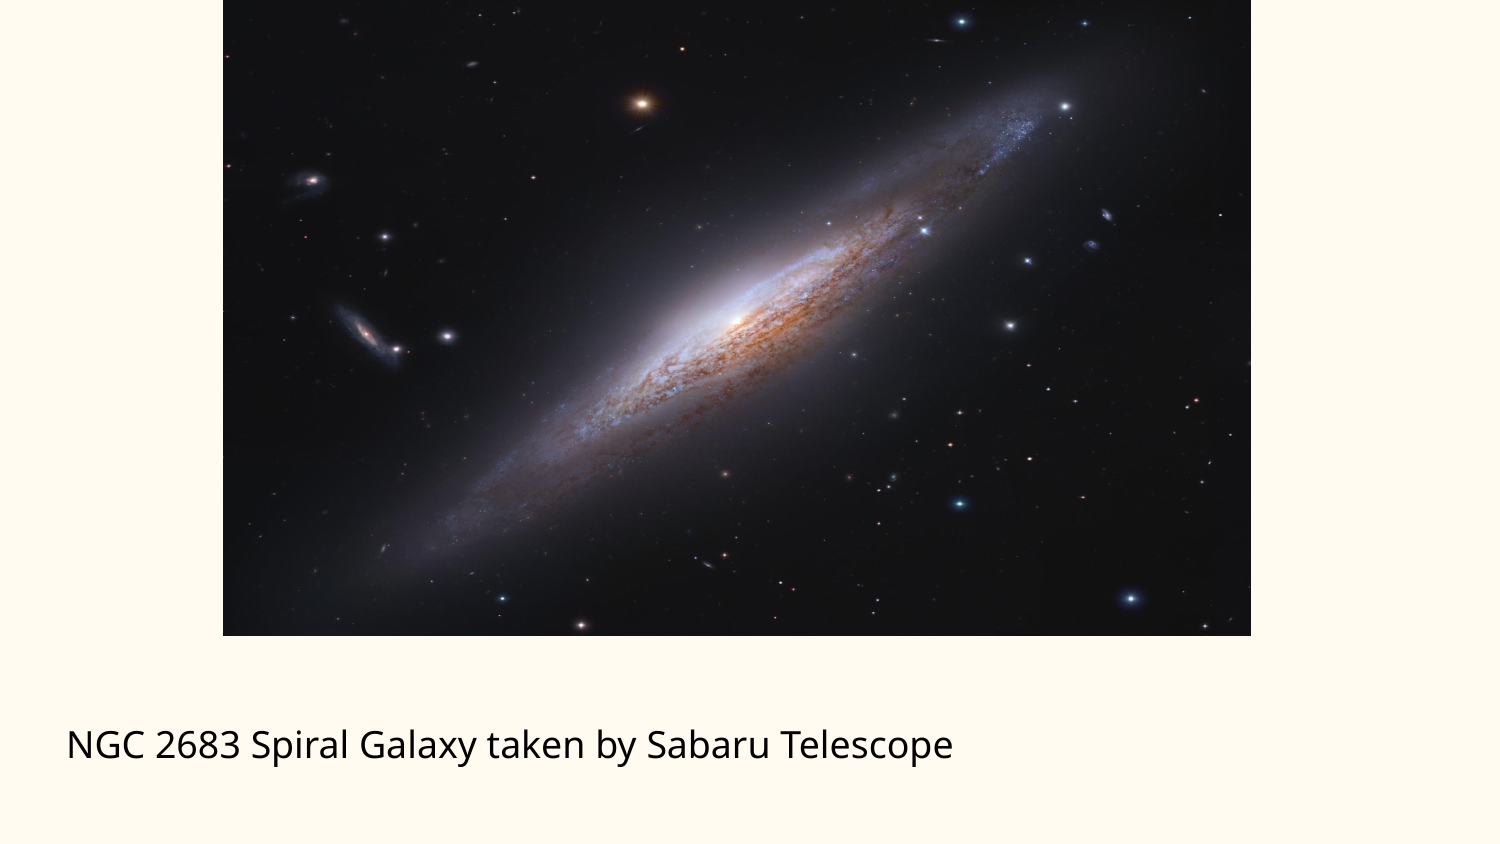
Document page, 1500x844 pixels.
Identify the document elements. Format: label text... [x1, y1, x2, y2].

list NGC 2683 Spiral Galaxy taken by Sabaru Telescope [51, 694, 1036, 794]
picture [223, 0, 1251, 636]
